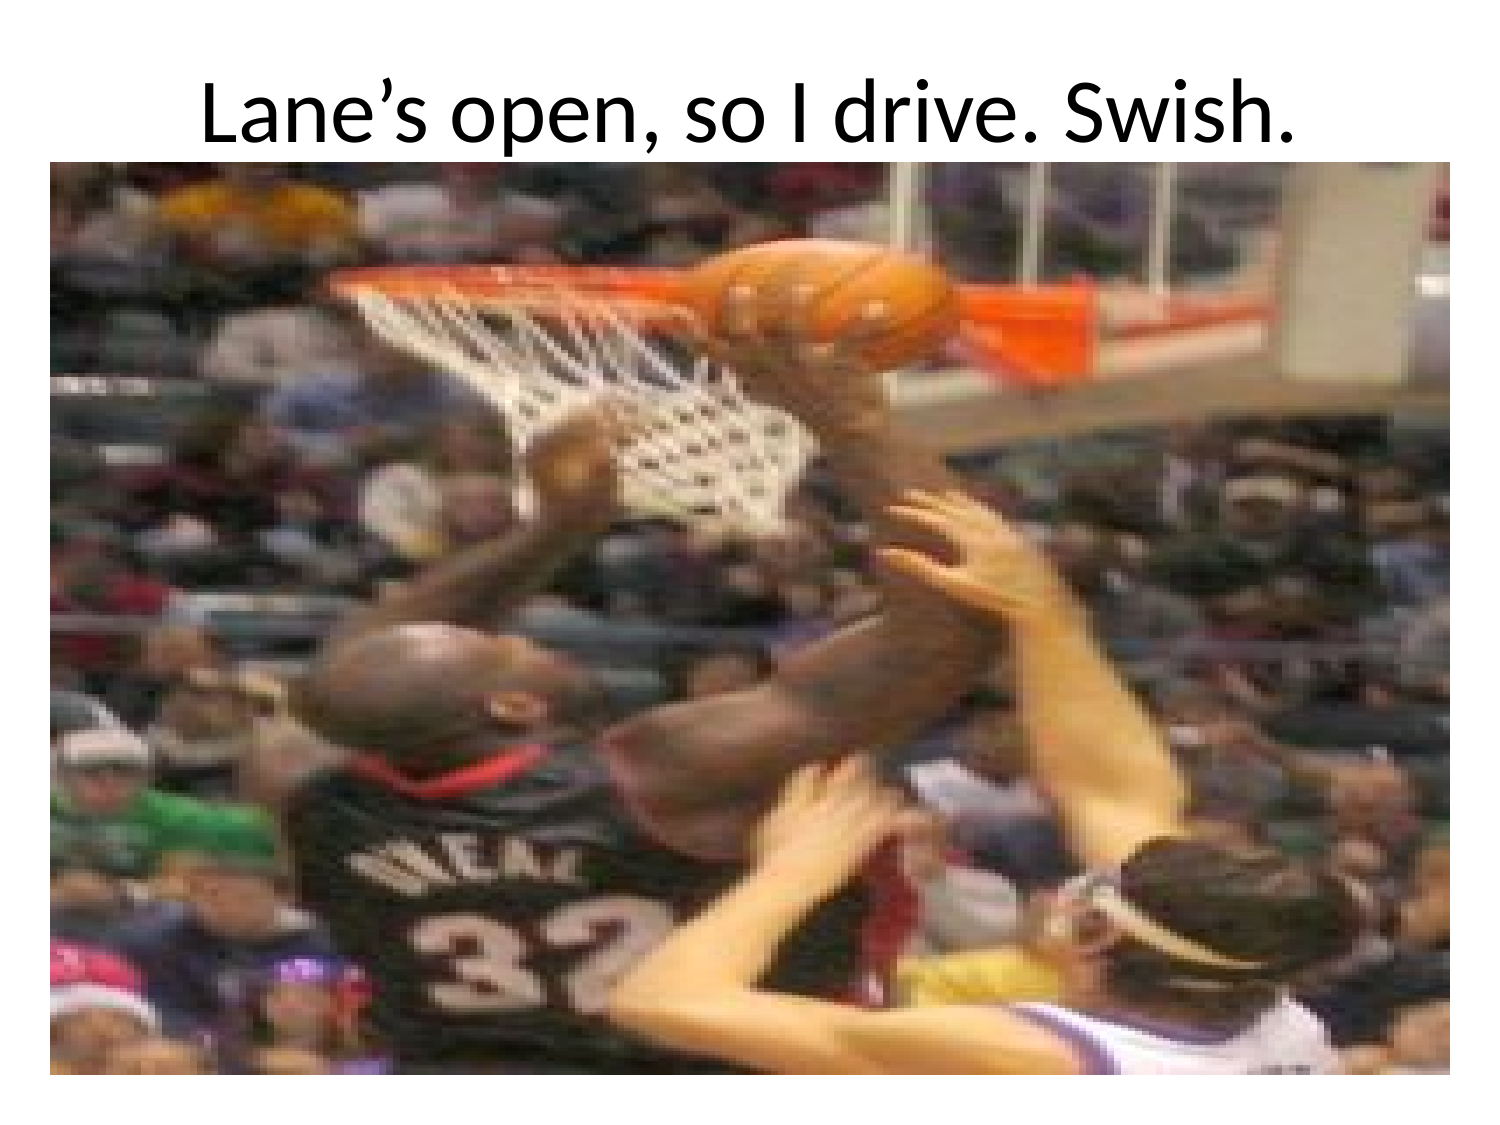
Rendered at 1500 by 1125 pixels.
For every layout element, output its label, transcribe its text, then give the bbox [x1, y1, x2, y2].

picture [49, 162, 1451, 1076]
title Lane’s open, so I drive. Swish. [112, 0, 1388, 160]
